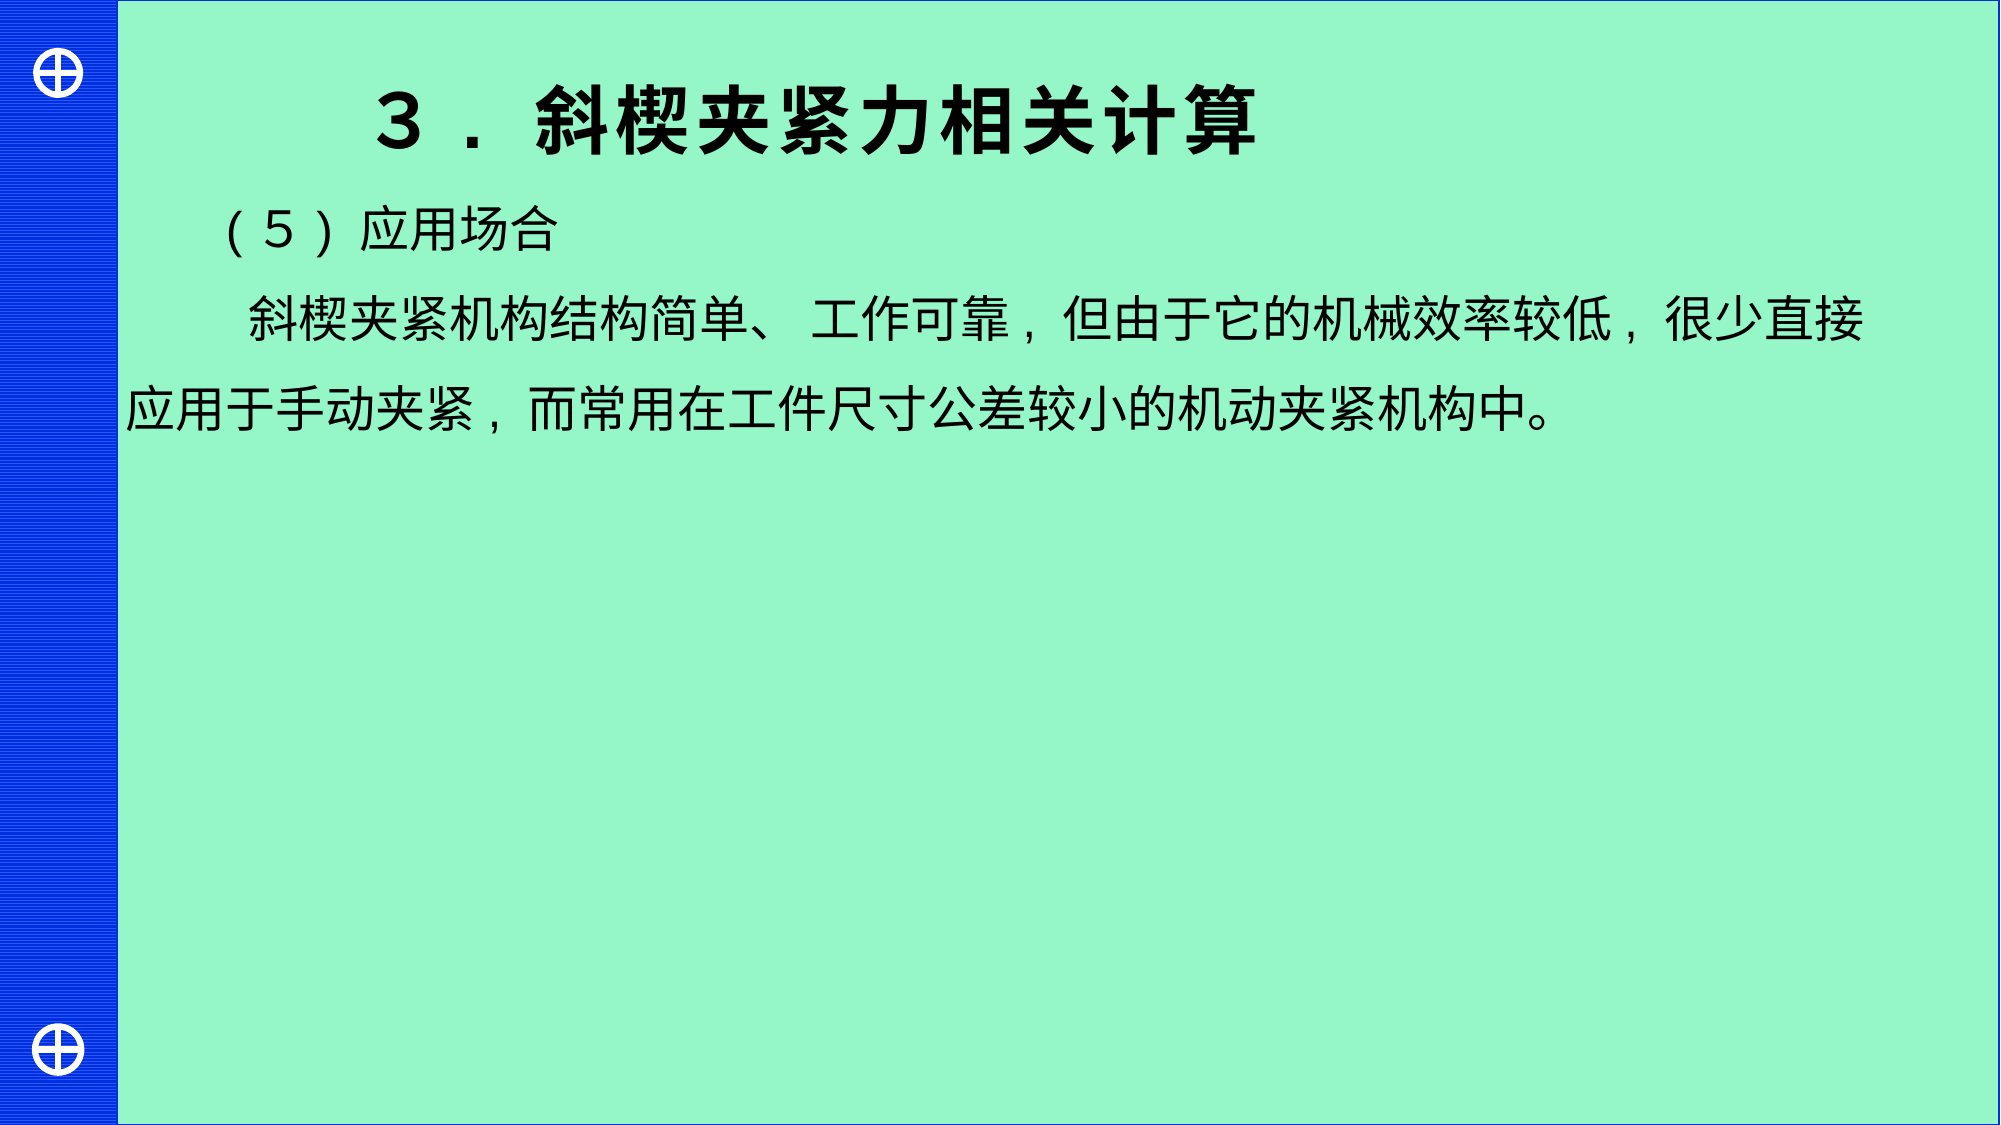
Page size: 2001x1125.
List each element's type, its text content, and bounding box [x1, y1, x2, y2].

text_box ３. 斜楔夹紧力相关计算 [144, 50, 1432, 160]
text_box (５) 应用场合 斜楔夹紧机构结构简单、 工作可靠, 但由于它的机械效率较低, 很少直接应用于手动夹紧, 而常用在工件尺寸公差较小的机动夹紧机构中。 [111, 160, 1880, 640]
